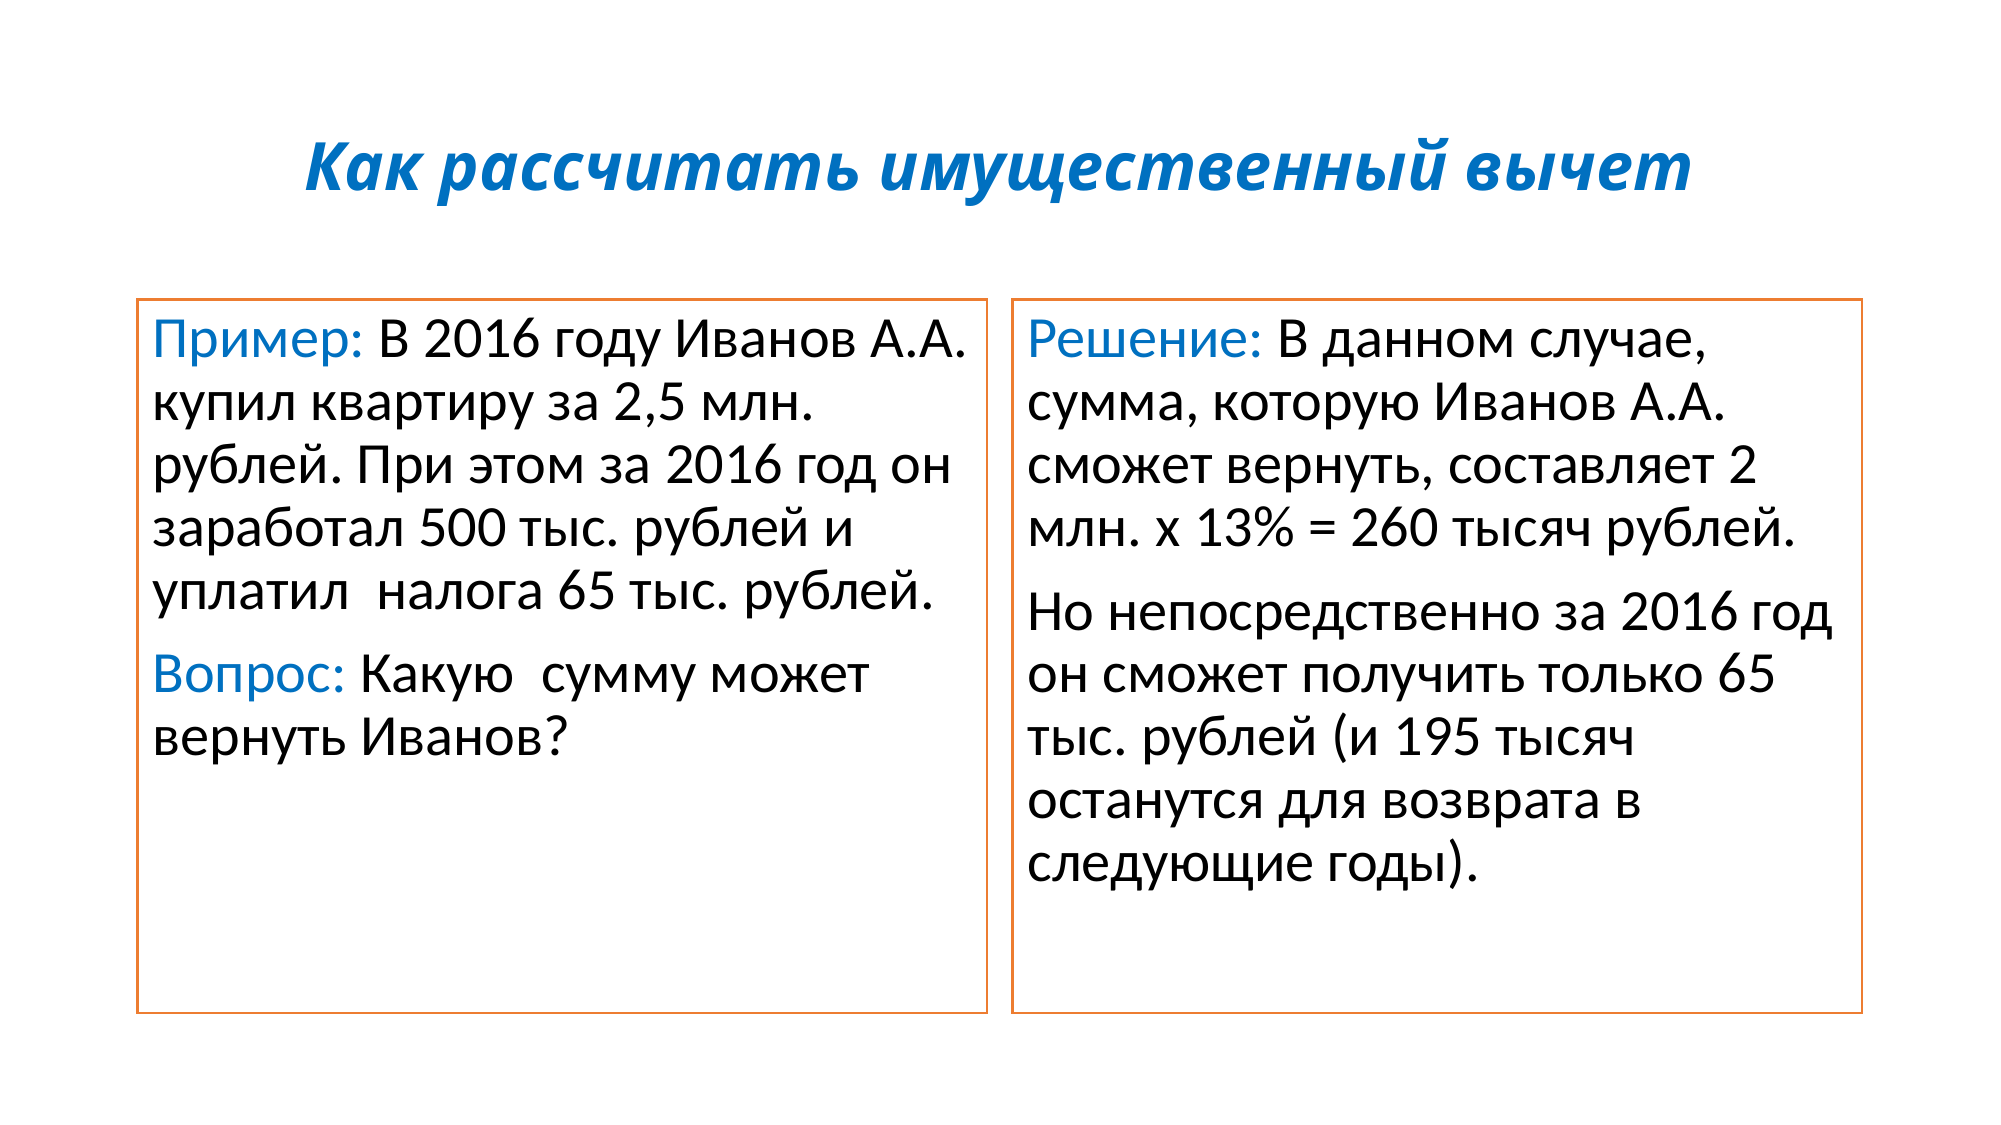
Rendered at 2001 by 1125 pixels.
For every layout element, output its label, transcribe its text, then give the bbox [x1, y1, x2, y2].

list Пример: В 2016 году Иванов А.А. купил квартиру за 2,5 млн. рублей. При этом за 2016 год он заработал 500 тыс. рублей и уплатил налога 65 тыс. рублей. Вопрос: Какую сумму может вернуть Иванов? [136, 298, 988, 1014]
list Решение: В данном случае, сумма, которую Иванов А.А. сможет вернуть, составляет 2 млн. х 13% = 260 тысяч рублей. Но непосредственно за 2016 год он сможет получить только 65 тыс. рублей (и 195 тысяч останутся для возврата в следующие годы). [1011, 298, 1863, 1014]
title Как рассчитать имущественный вычет [137, 59, 1863, 278]
